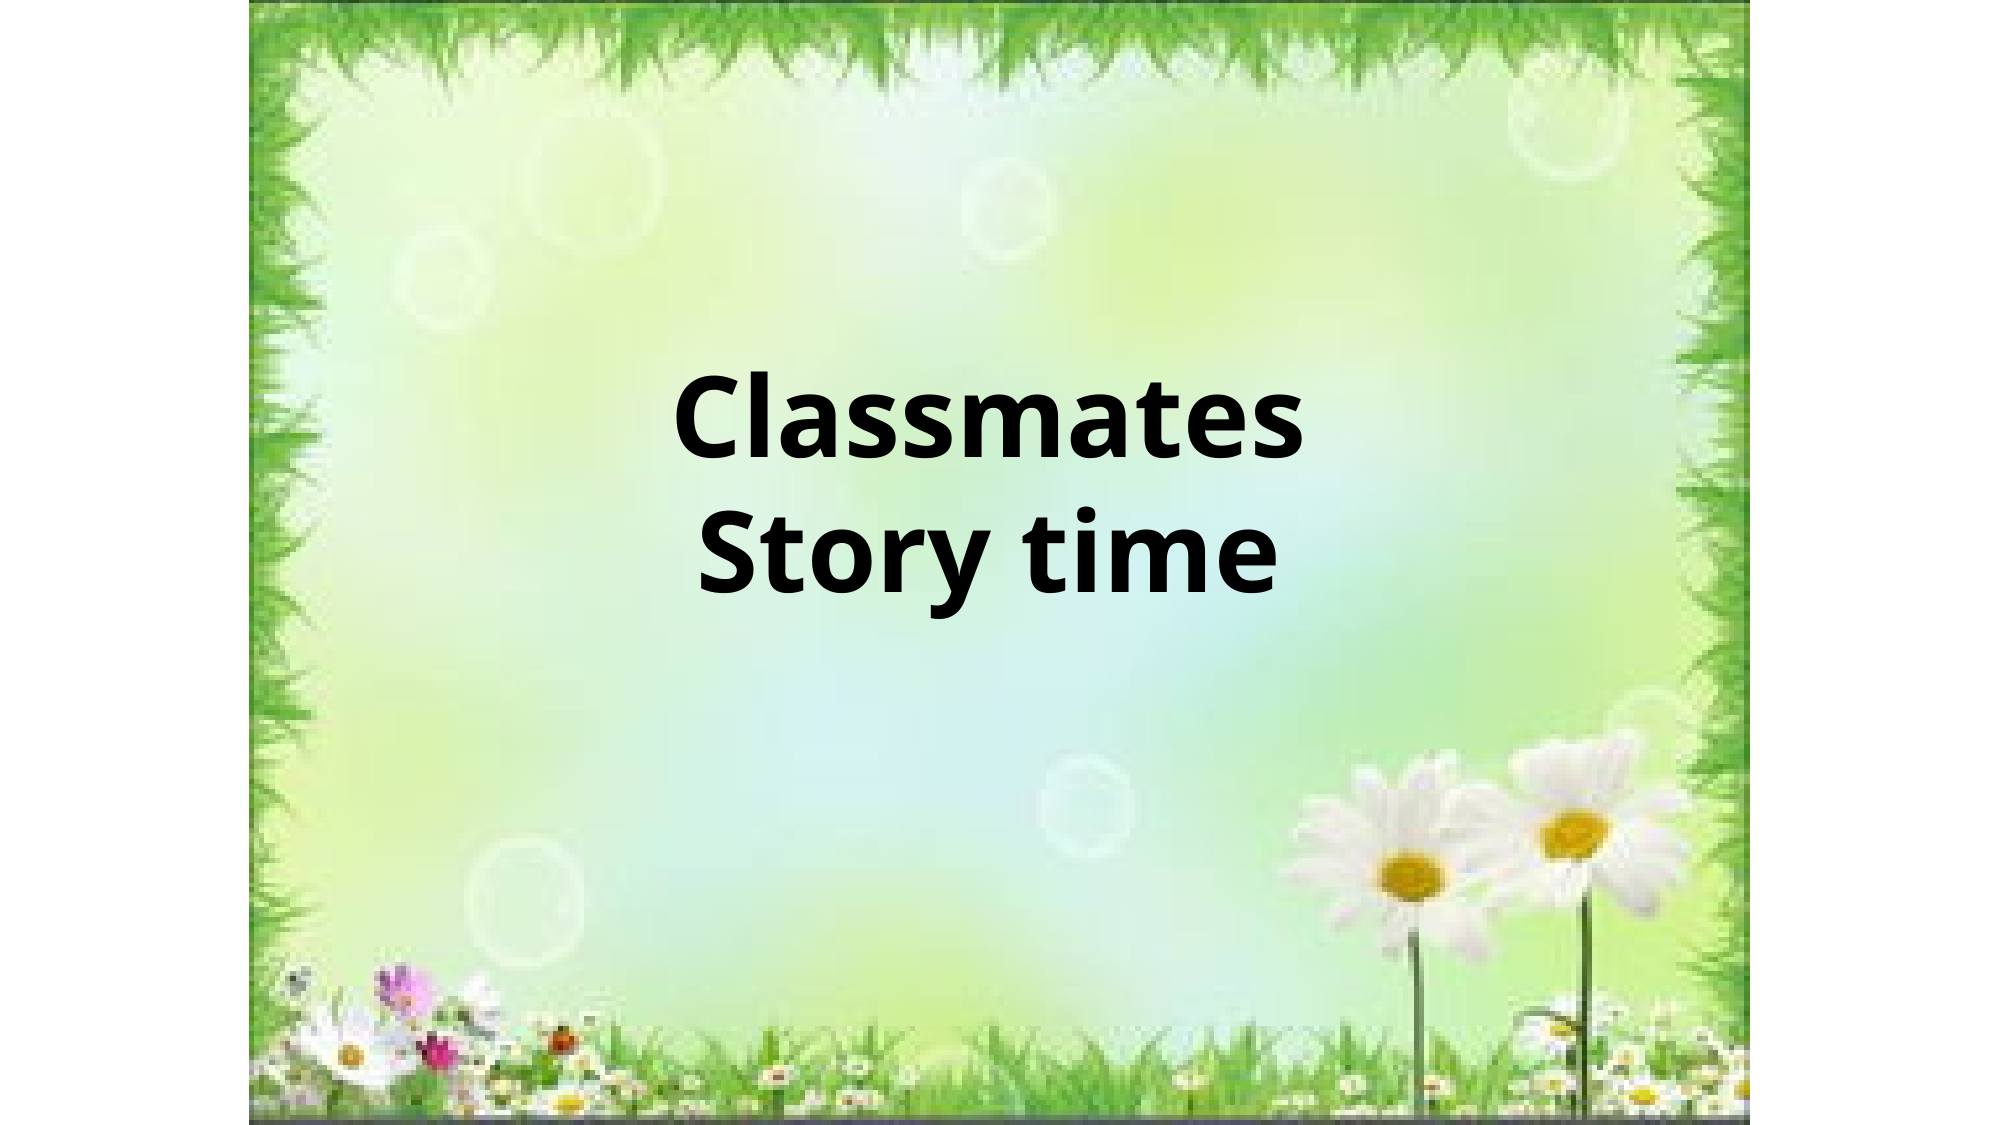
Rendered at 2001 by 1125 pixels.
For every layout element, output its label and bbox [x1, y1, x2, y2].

picture [249, 0, 1750, 1125]
